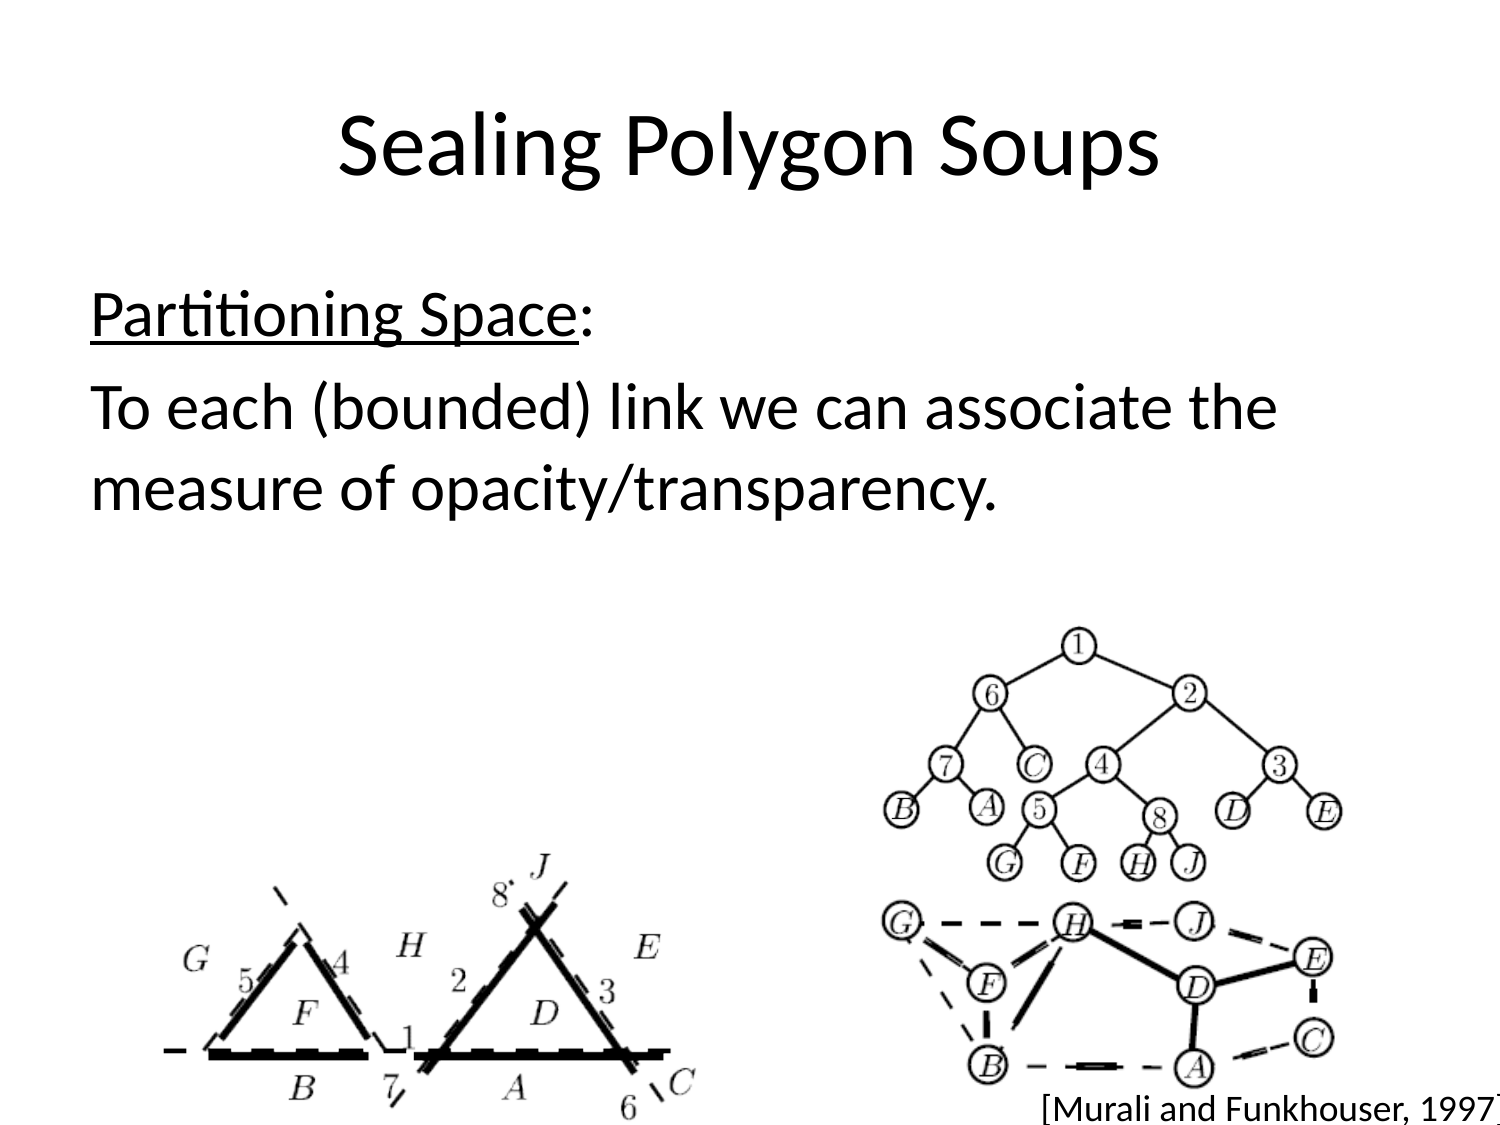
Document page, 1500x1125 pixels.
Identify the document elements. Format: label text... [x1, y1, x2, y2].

list Partitioning Space: To each (bounded) link we can associate the measure of opacity/transparency. [75, 262, 1425, 1005]
text_box [Murali and Funkhouser, 1997] [1025, 1076, 1500, 1125]
picture [862, 624, 1347, 1094]
title Sealing Polygon Soups [75, 45, 1425, 233]
picture [137, 826, 717, 1125]
